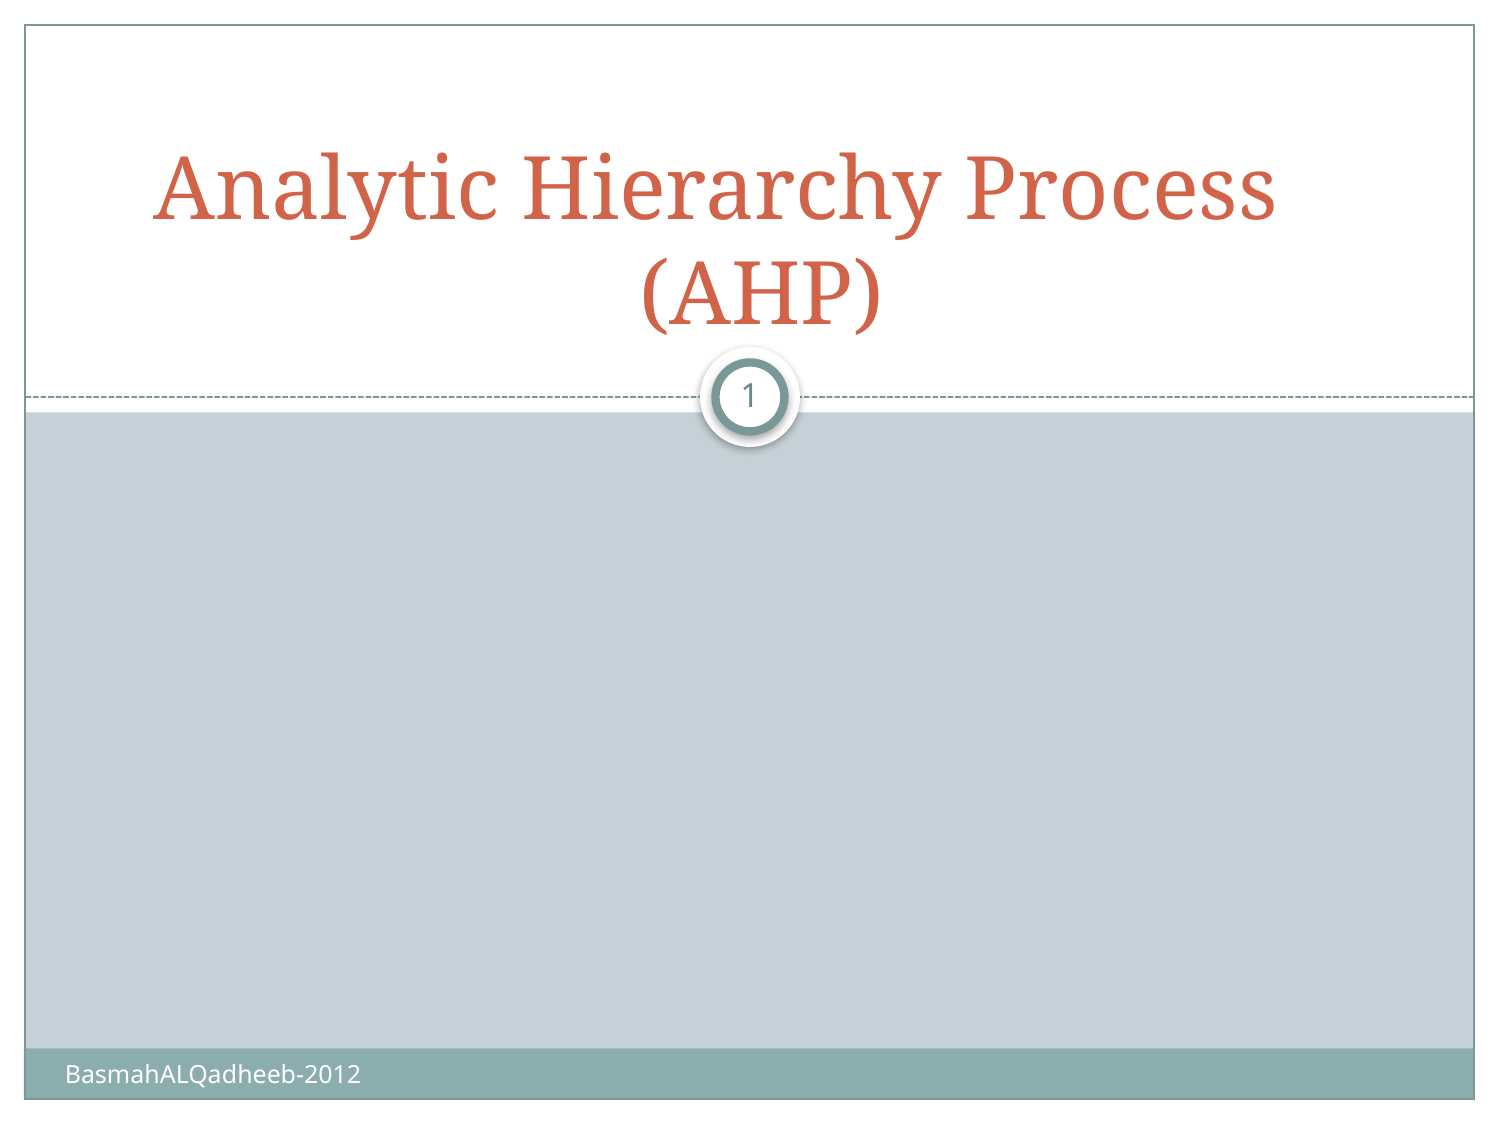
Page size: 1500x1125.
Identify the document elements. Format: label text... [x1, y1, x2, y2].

title Analytic Hierarchy Process (AHP) [112, 62, 1388, 350]
footer BasmahALQadheeb-2012 [50, 1051, 638, 1112]
slide_number 1 [712, 360, 788, 434]
